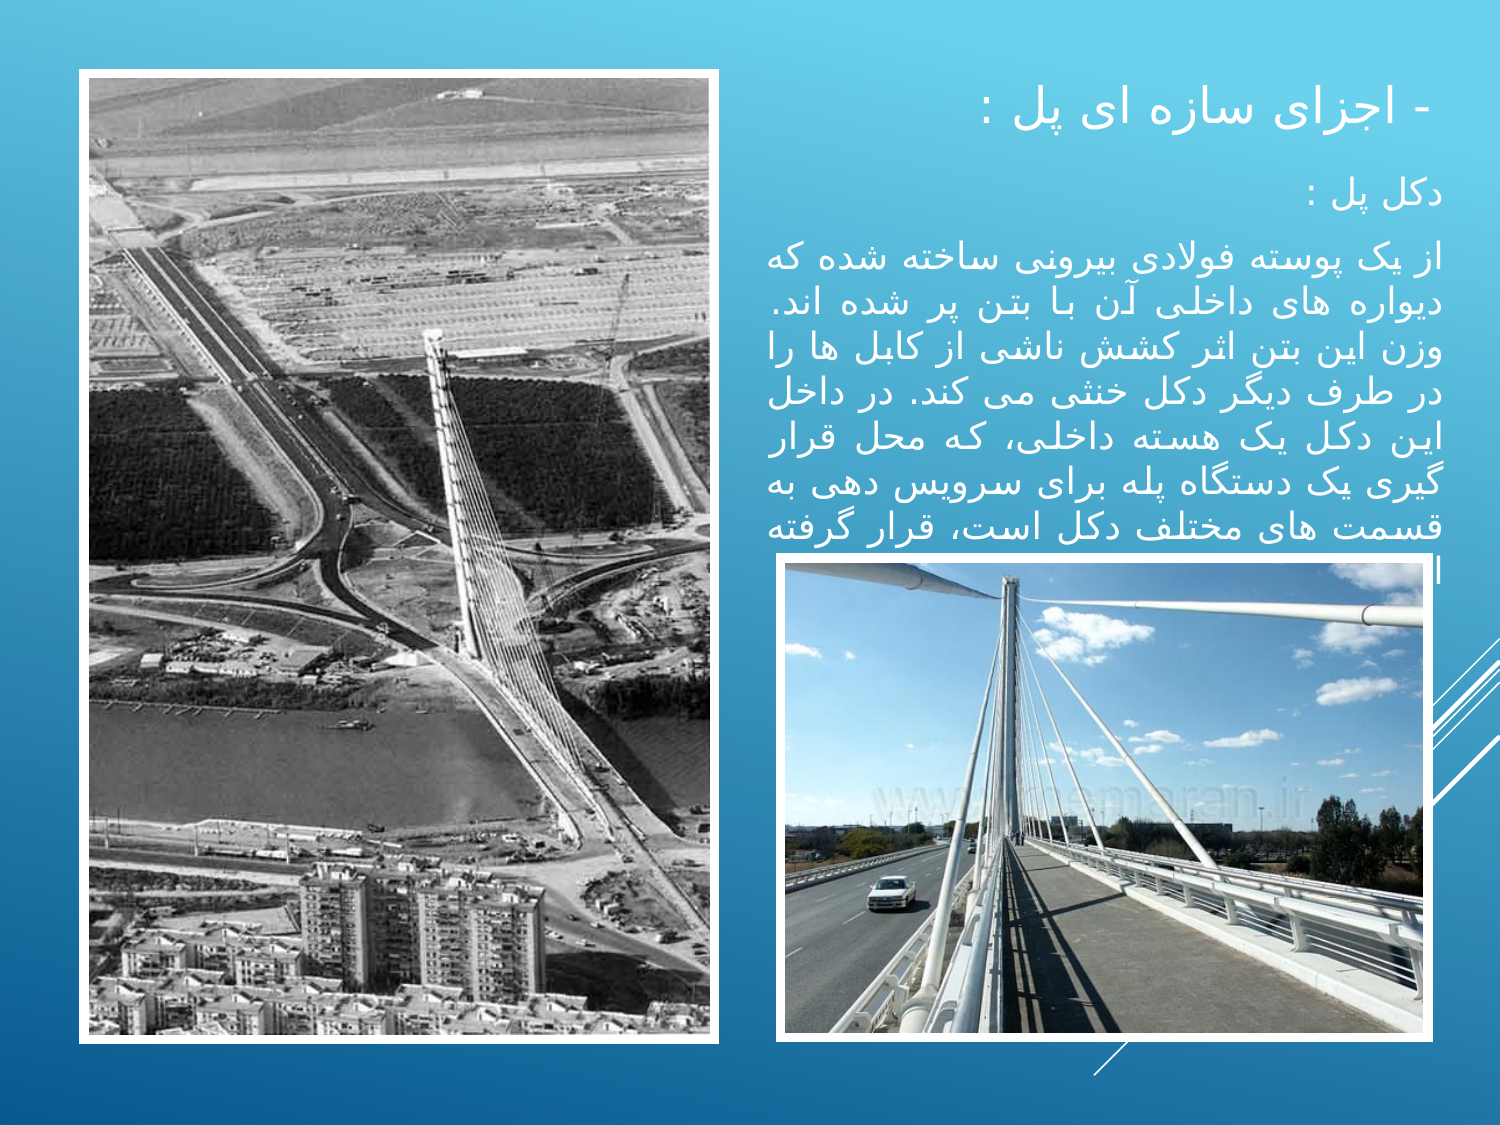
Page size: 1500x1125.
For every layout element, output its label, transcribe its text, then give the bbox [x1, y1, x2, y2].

picture [88, 77, 711, 1036]
text_box - اجزای سازه ای پل : [738, 66, 1447, 142]
text_box دکل پل : از یک پوسته فولادی بیرونی ساخته شده که دیواره های داخلی آن با بتن پر شده اند. وزن این بتن اثر کشش ناشی از کابل ها را در طرف دیگر دکل خنثی می کند. در داخل این دکل یک هسته داخلی، که محل قرار گیری یک دستگاه پله برای سرویس دهی به قسمت های مختلف دکل است، قرار گرفته است. [750, 160, 1459, 600]
picture [785, 562, 1424, 1033]
